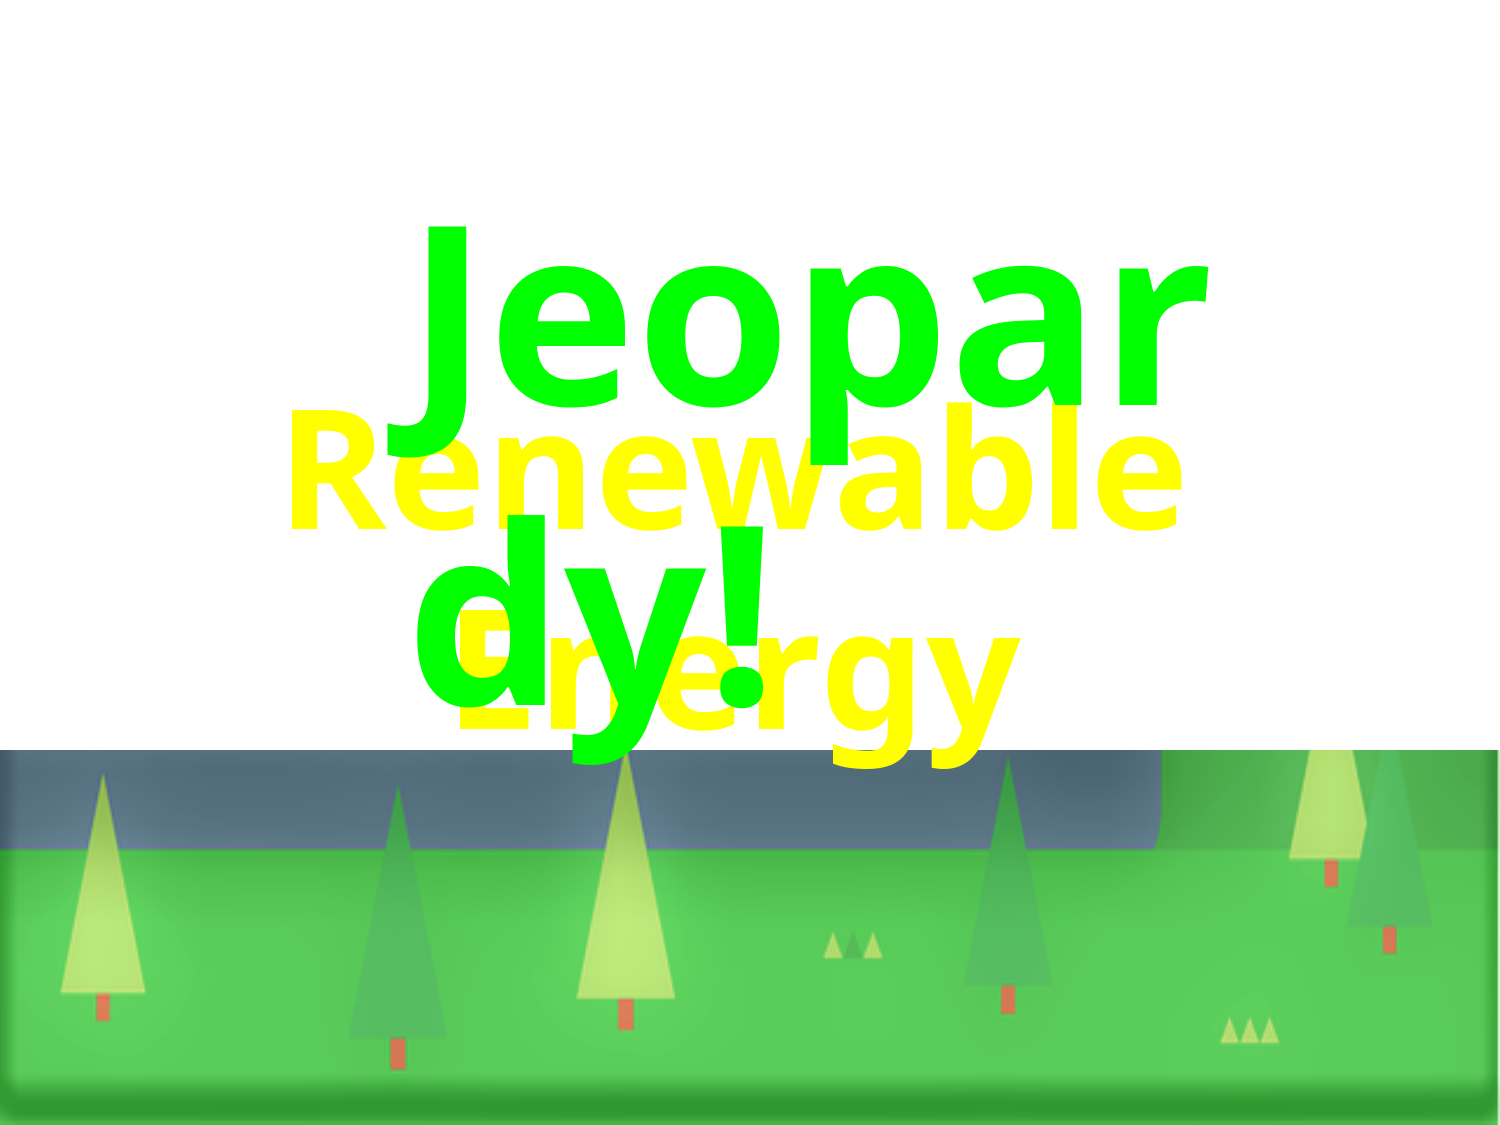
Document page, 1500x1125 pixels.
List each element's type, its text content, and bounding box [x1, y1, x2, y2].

title Renewable Energy [155, 441, 1312, 683]
picture [0, 750, 1500, 1125]
text_box Jeopardy! [391, 140, 1236, 442]
